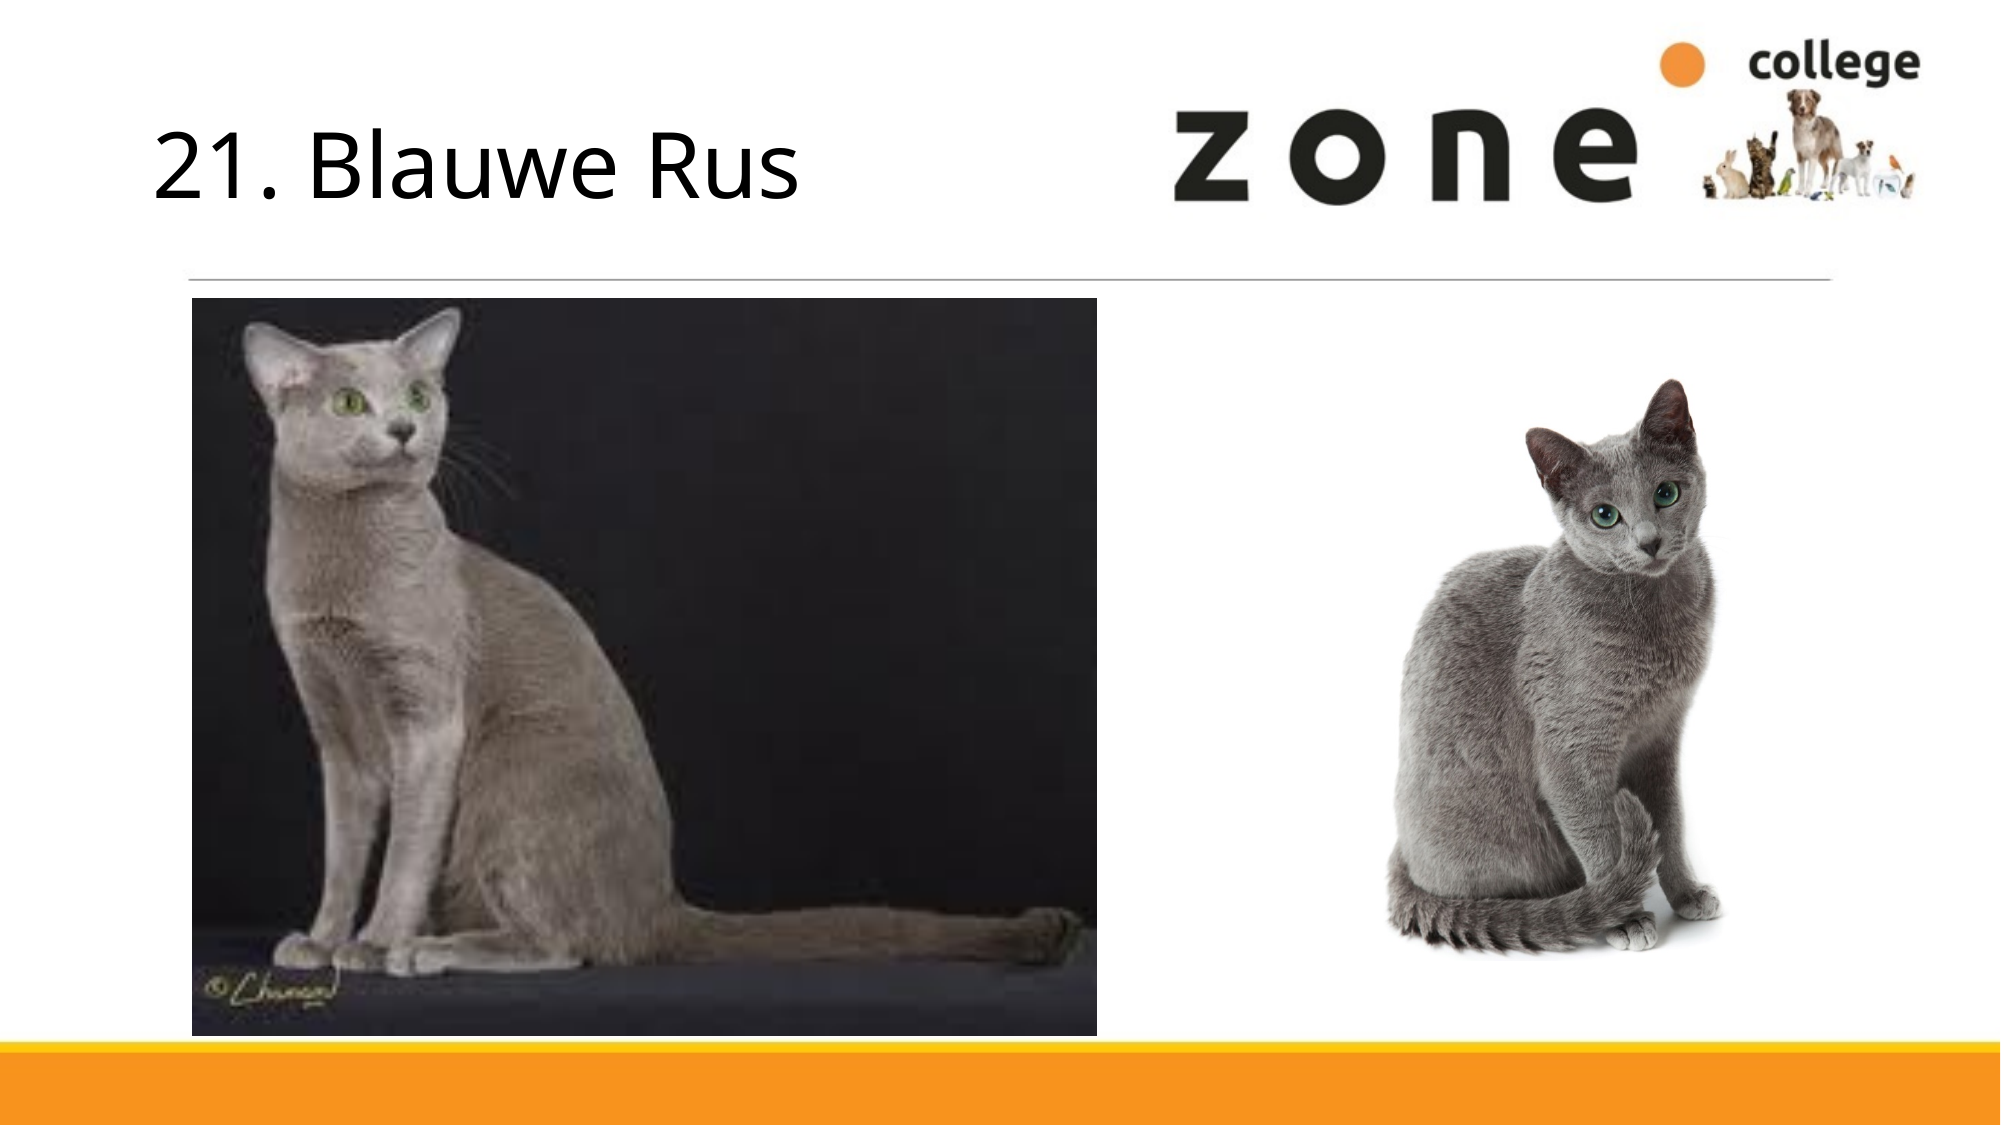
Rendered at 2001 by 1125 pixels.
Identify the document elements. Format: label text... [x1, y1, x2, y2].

title 21. Blauwe Rus [137, 59, 1863, 278]
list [192, 298, 1097, 1036]
picture [0, 0, 2001, 1125]
